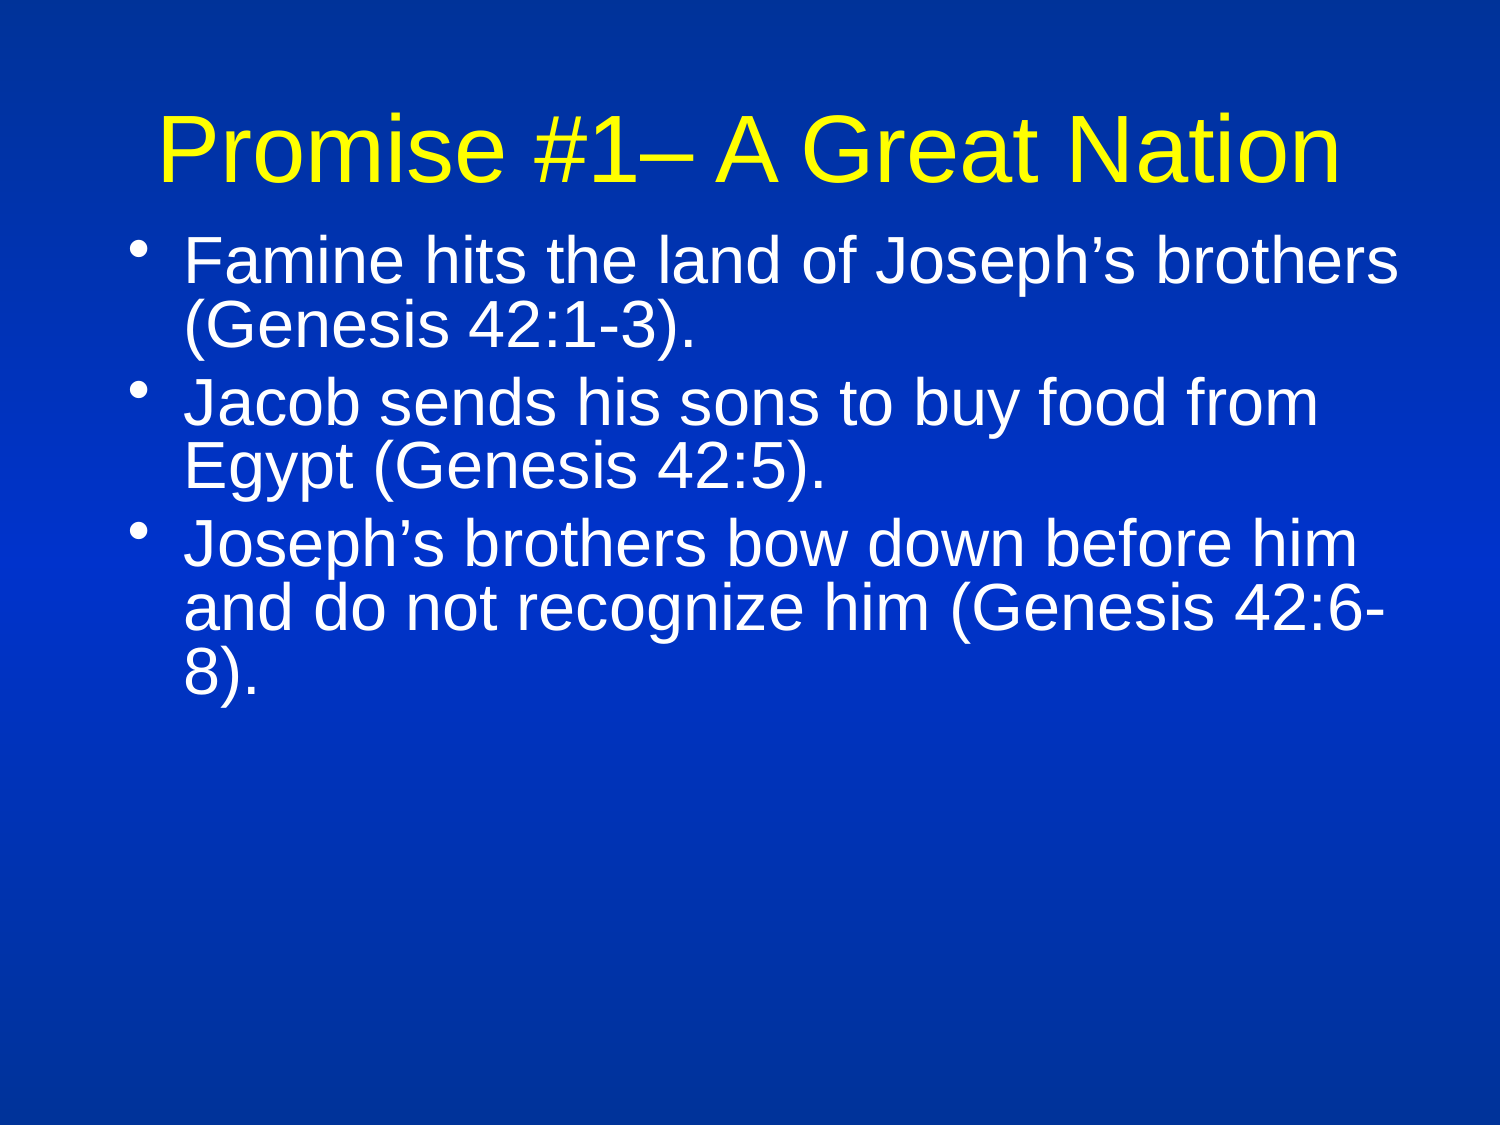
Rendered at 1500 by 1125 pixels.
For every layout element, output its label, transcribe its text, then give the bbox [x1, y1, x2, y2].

title Promise #1– A Great Nation [37, 50, 1463, 238]
list Famine hits the land of Joseph’s brothers (Genesis 42:1-3). Jacob sends his sons to buy food from Egypt (Genesis 42:5). Joseph’s brothers bow down before him and do not recognize him (Genesis 42:6-8). [112, 224, 1475, 1088]
